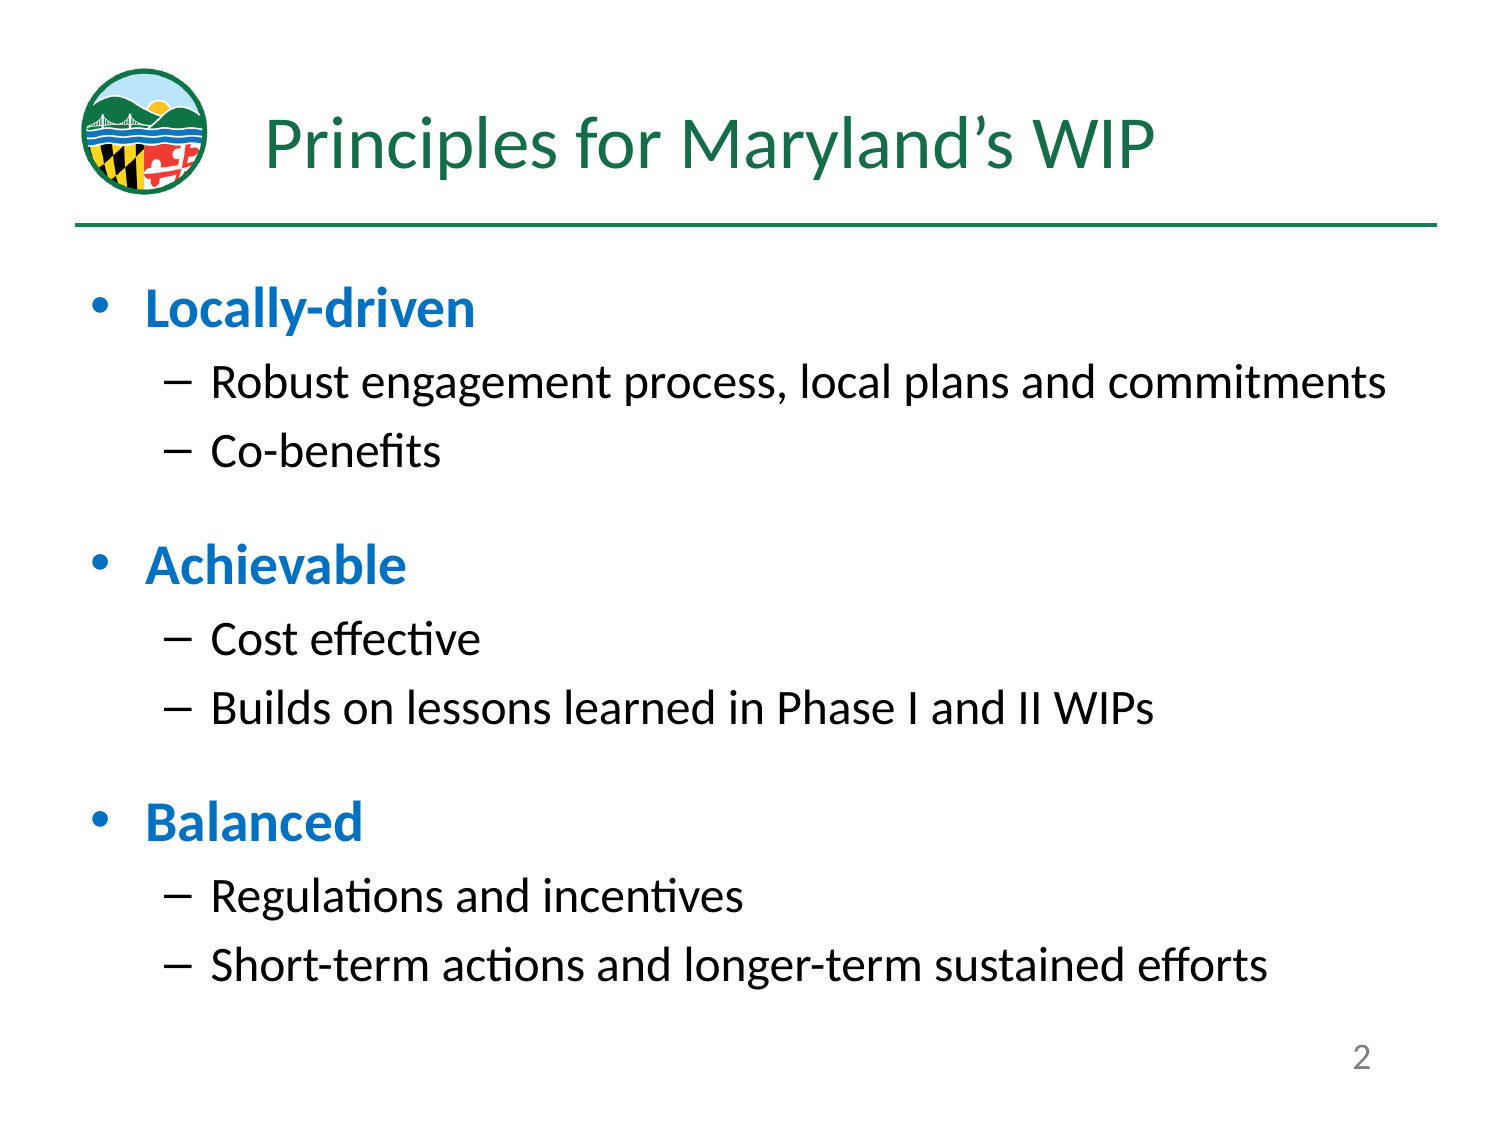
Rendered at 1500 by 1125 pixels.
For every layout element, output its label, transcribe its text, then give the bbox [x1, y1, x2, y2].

picture [75, 62, 213, 200]
title Principles for Maryland’s WIP [249, 45, 1425, 233]
list Locally-driven Robust engagement process, local plans and commitments Co-benefits Achievable Cost effective Builds on lessons learned in Phase I and II WIPs Balanced Regulations and incentives Short-term actions and longer-term sustained efforts [75, 262, 1425, 1005]
